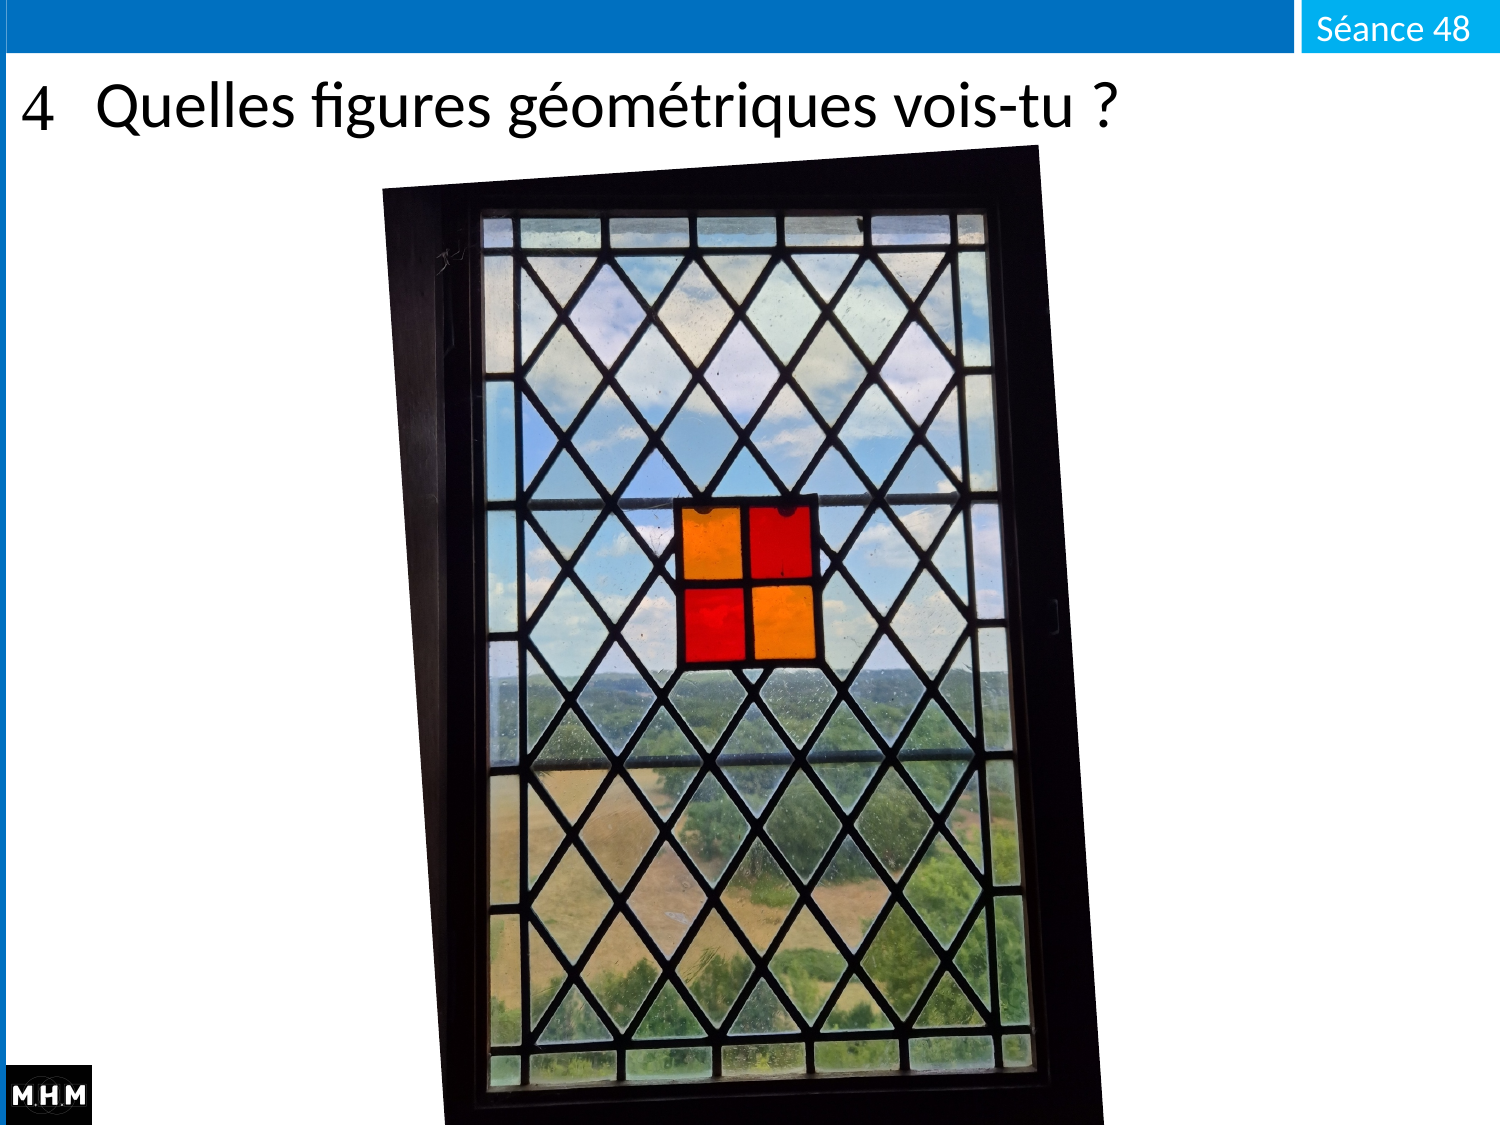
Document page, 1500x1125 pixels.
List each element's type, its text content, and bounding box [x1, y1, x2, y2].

title Quelles figures géométriques vois-tu ? [80, 62, 1375, 150]
picture [6, 1065, 92, 1125]
picture [250, 144, 1236, 1125]
